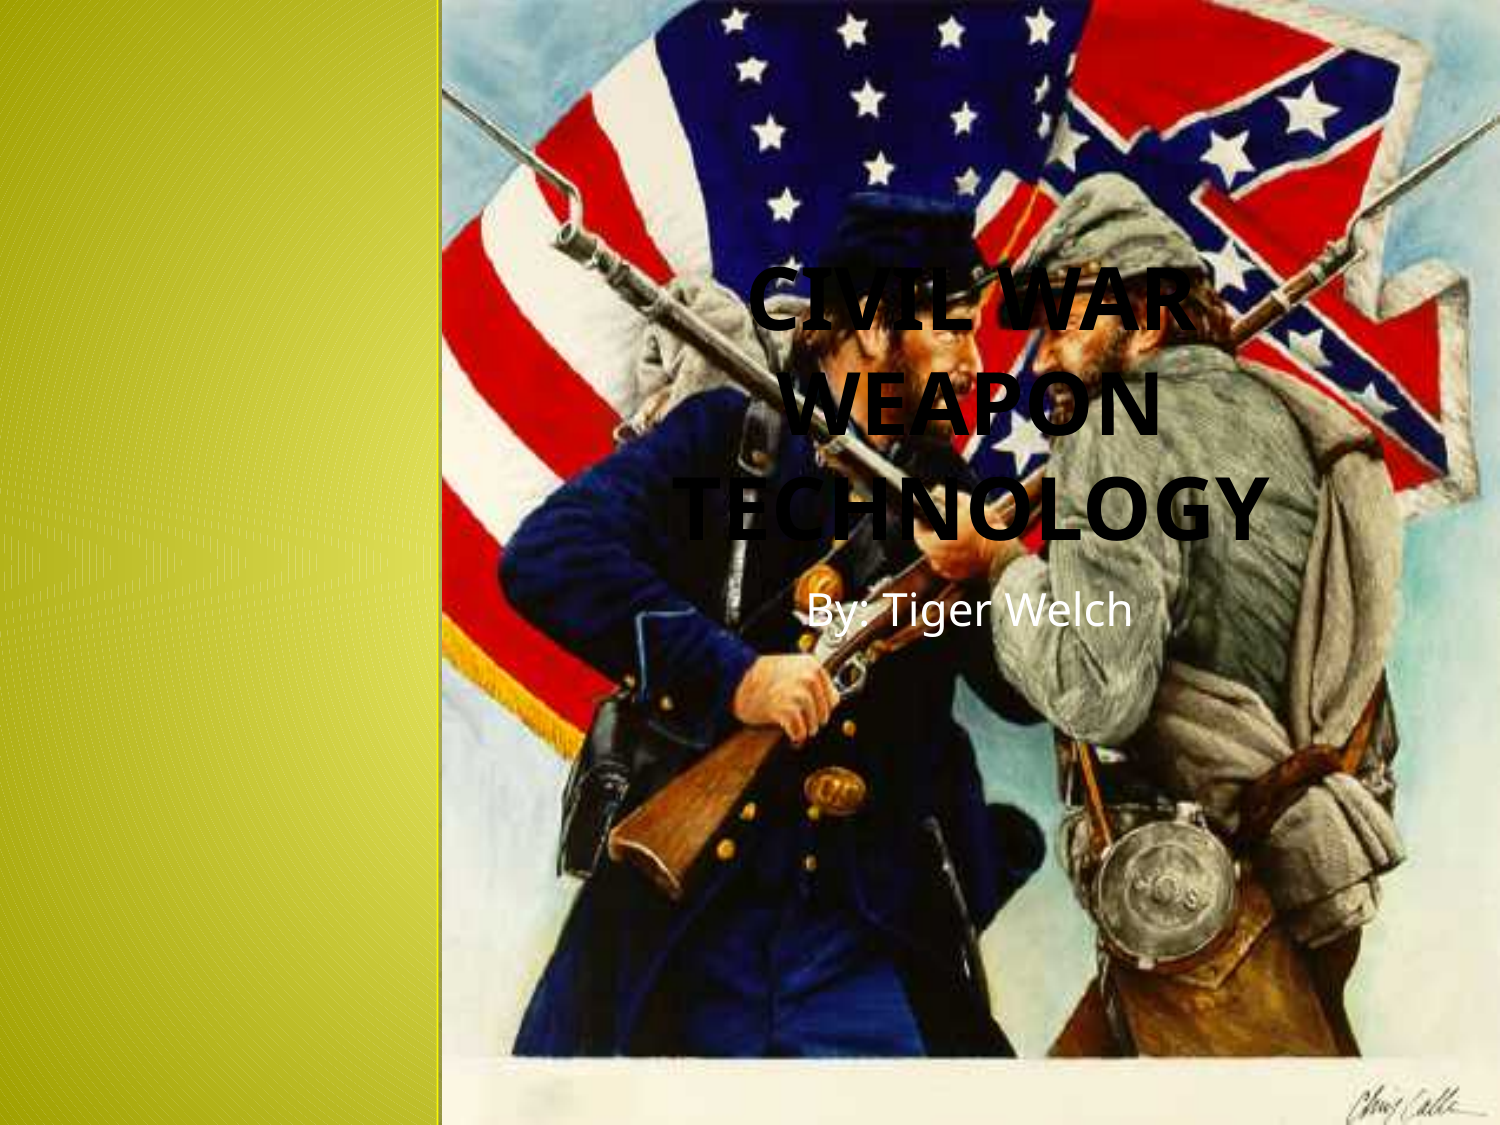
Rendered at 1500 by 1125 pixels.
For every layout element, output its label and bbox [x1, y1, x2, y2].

picture [441, 0, 1500, 1125]
text_box [13, 0, 234, 106]
